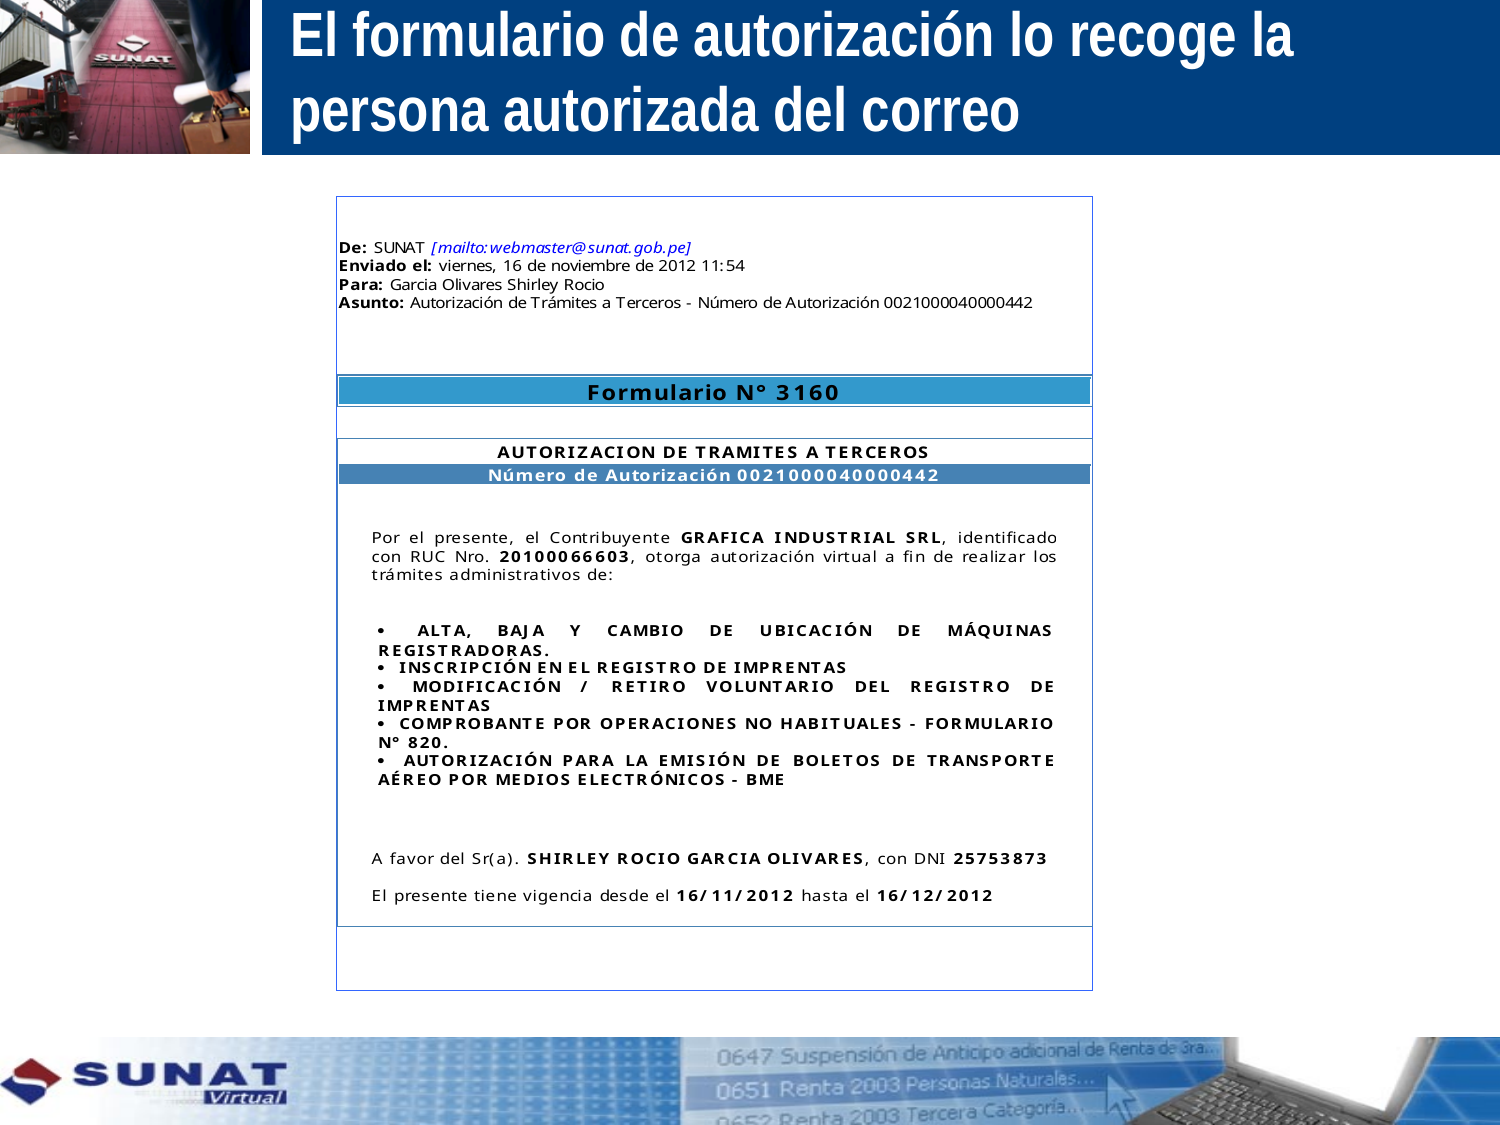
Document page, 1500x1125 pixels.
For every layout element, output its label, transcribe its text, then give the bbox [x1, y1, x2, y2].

picture [0, 1037, 1500, 1125]
picture [262, 0, 1500, 155]
picture [0, 0, 250, 154]
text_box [336, 195, 1093, 992]
title El formulario de autorización lo recoge la persona autorizada del correo [274, 0, 1500, 138]
